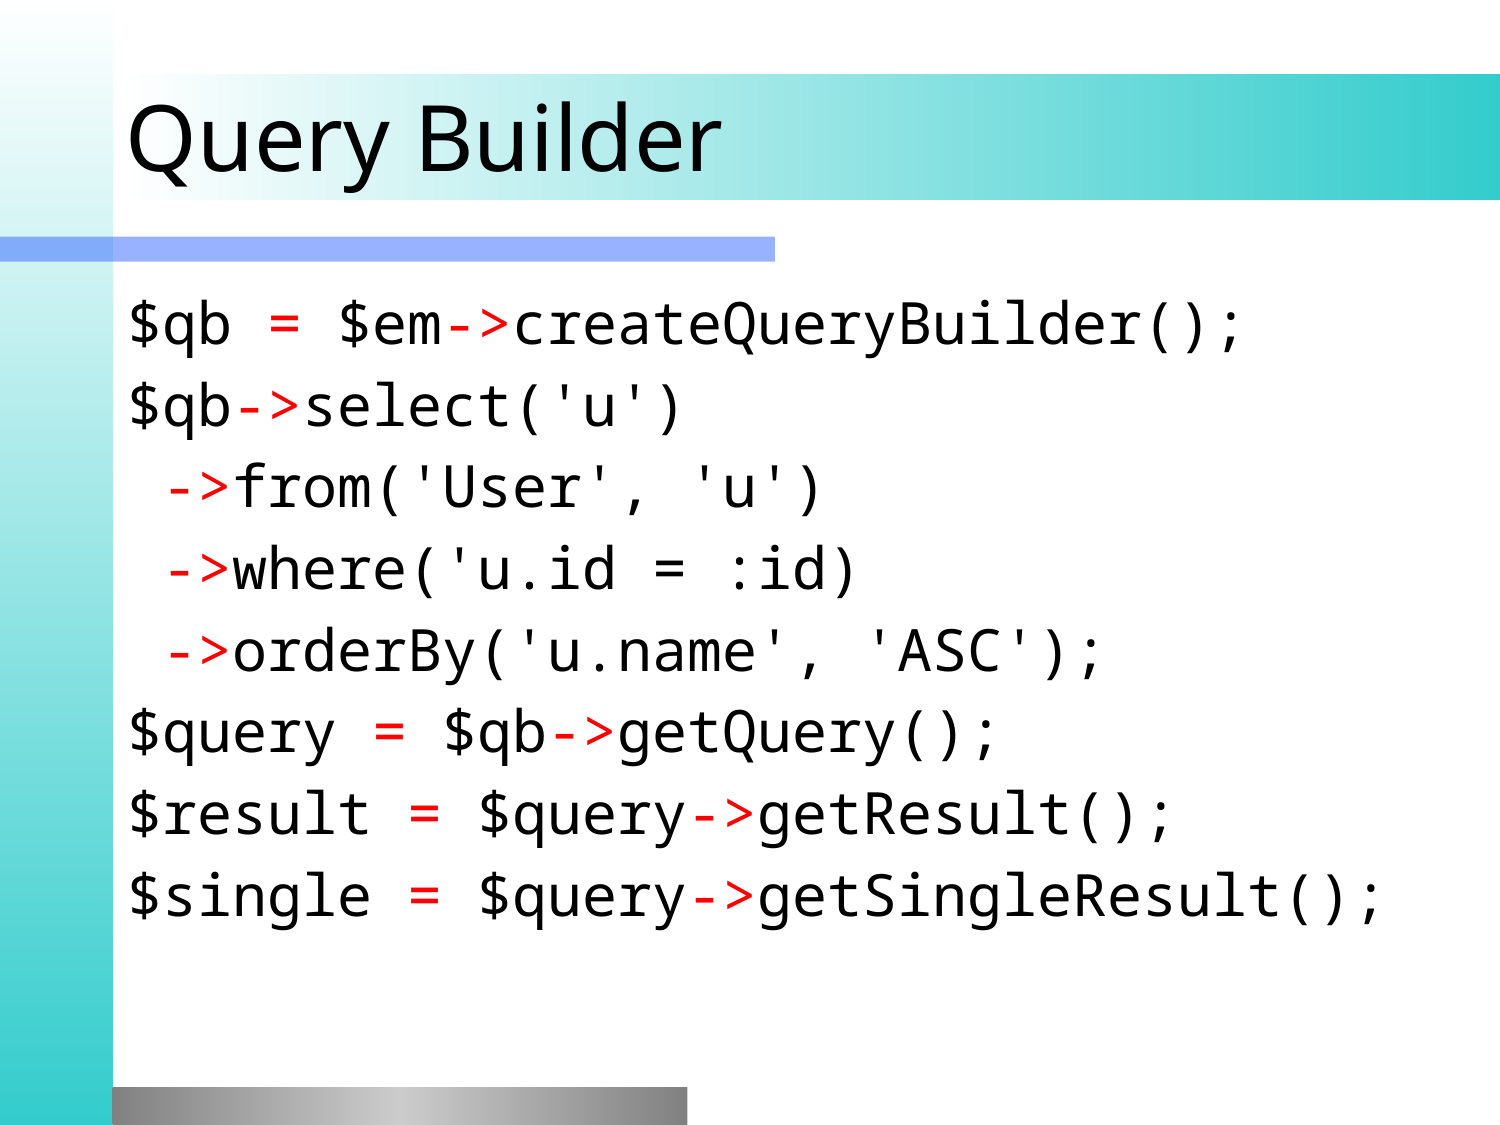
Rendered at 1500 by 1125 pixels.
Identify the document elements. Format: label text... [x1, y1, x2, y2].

list $qb = $em->createQueryBuilder(); $qb->select('u') ->from('User', 'u') ->where('u.id = :id) ->orderBy('u.name', 'ASC'); $query = $qb->getQuery(); $result = $query->getResult(); $single = $query->getSingleResult(); [112, 278, 1484, 1073]
title Query Builder [110, 40, 1386, 229]
